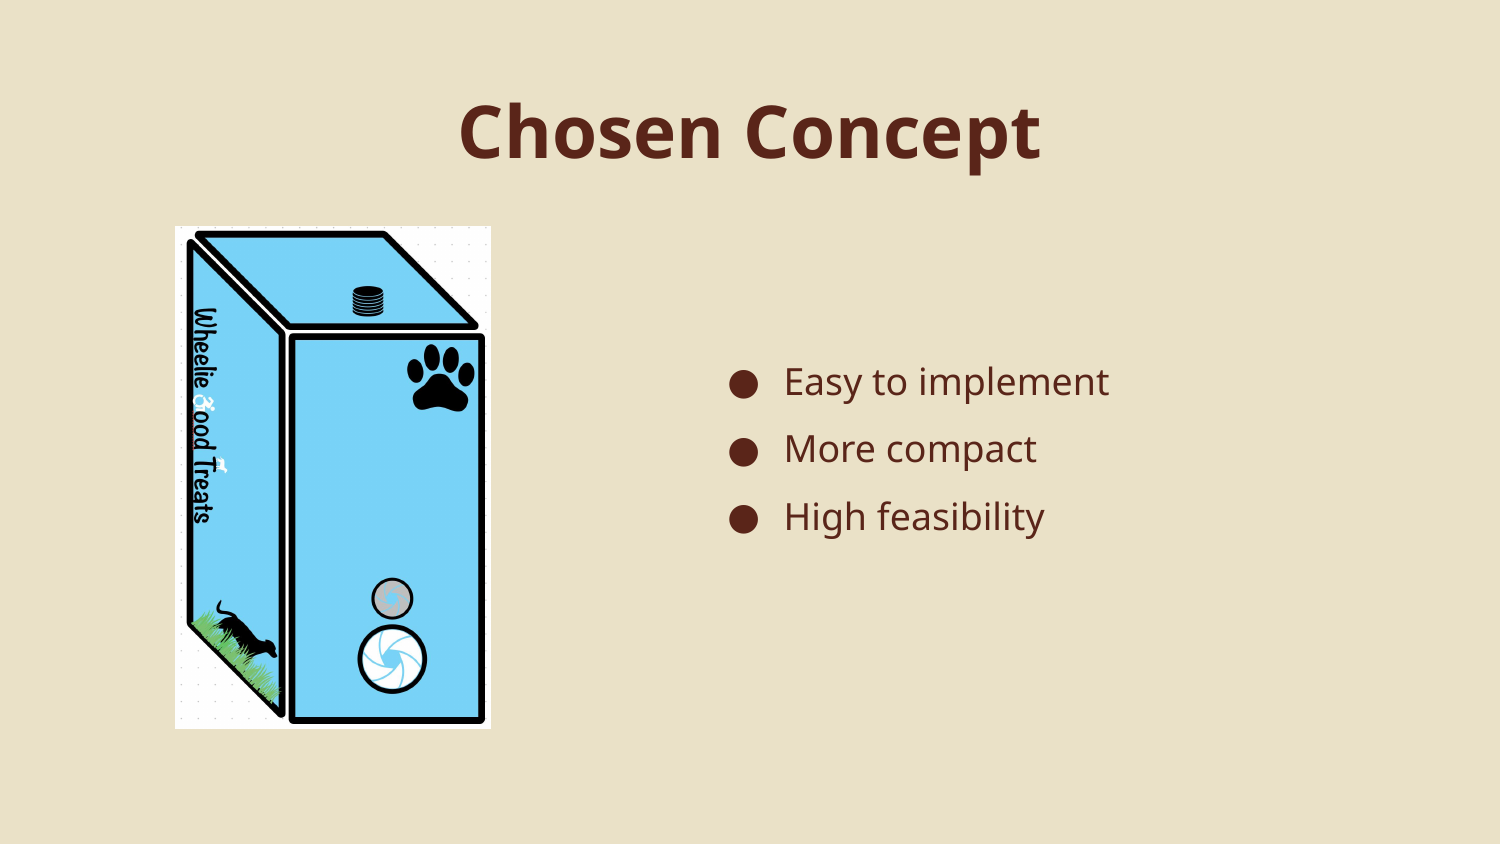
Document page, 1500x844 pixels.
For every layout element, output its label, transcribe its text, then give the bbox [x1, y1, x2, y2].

picture [174, 226, 491, 729]
text_box Easy to implement More compact High feasibility [693, 320, 1376, 770]
title Chosen Concept [99, 70, 1401, 165]
